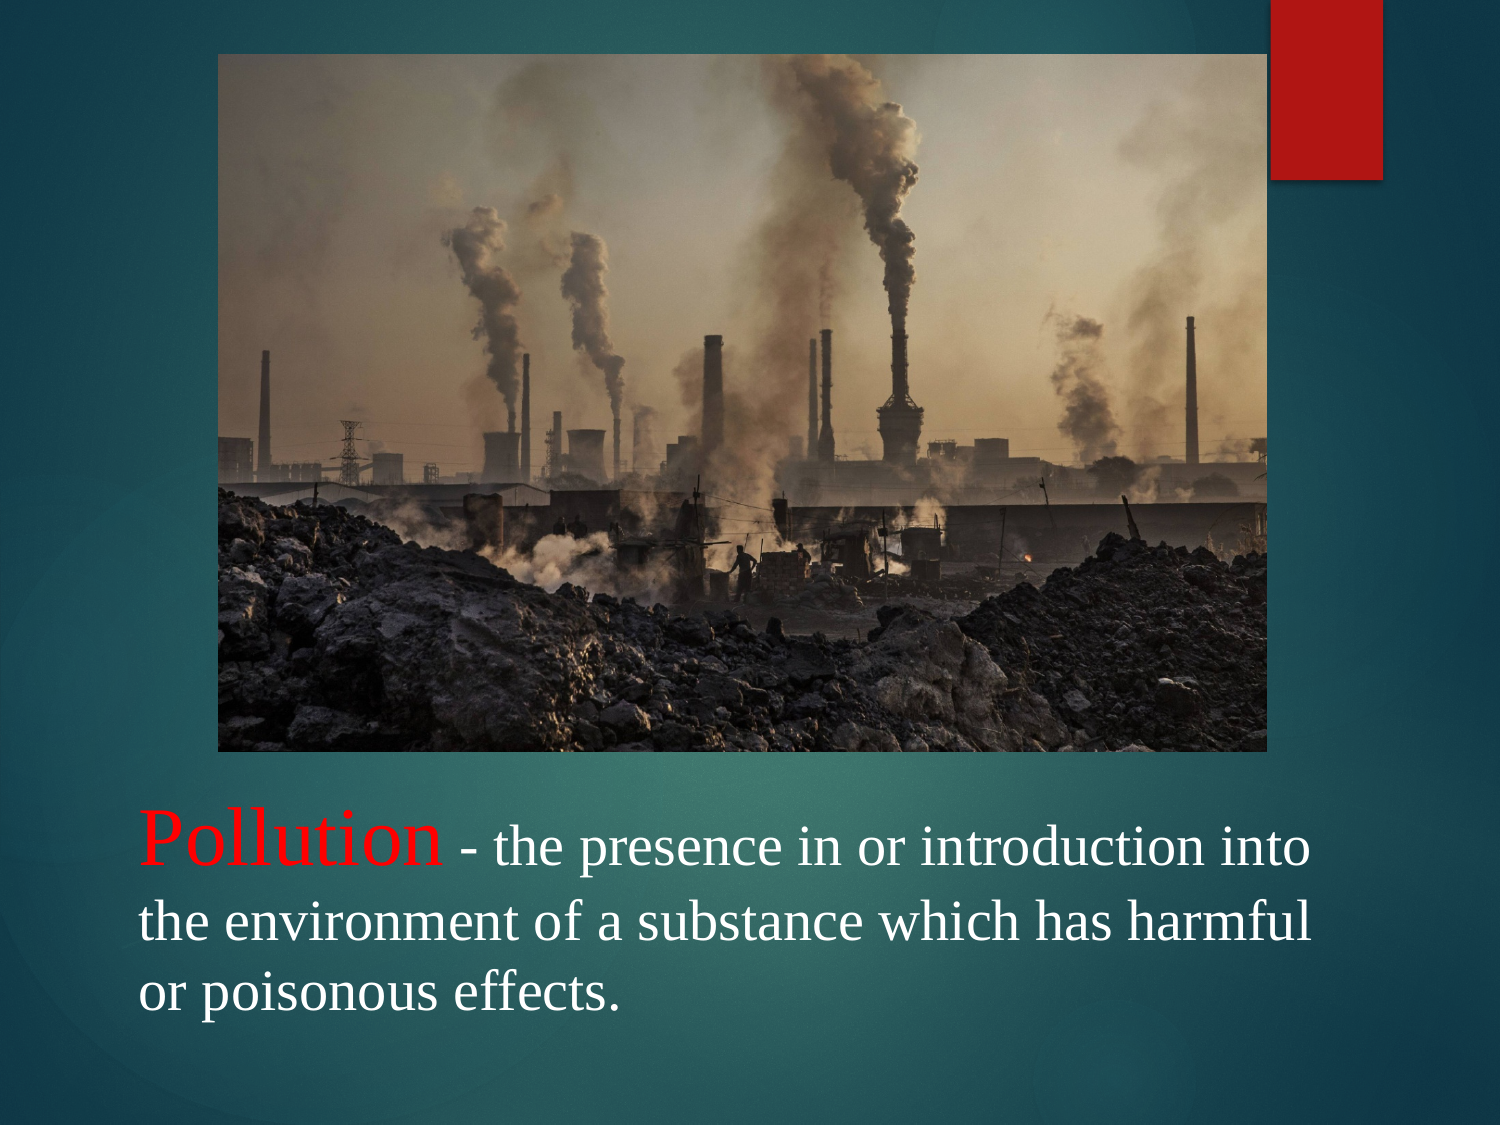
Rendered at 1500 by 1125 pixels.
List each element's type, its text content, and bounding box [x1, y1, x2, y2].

text_box Pollution - the presence in or introduction into the environment of a substance which has harmful or poisonous effects. [123, 775, 1376, 1030]
picture [218, 54, 1267, 752]
